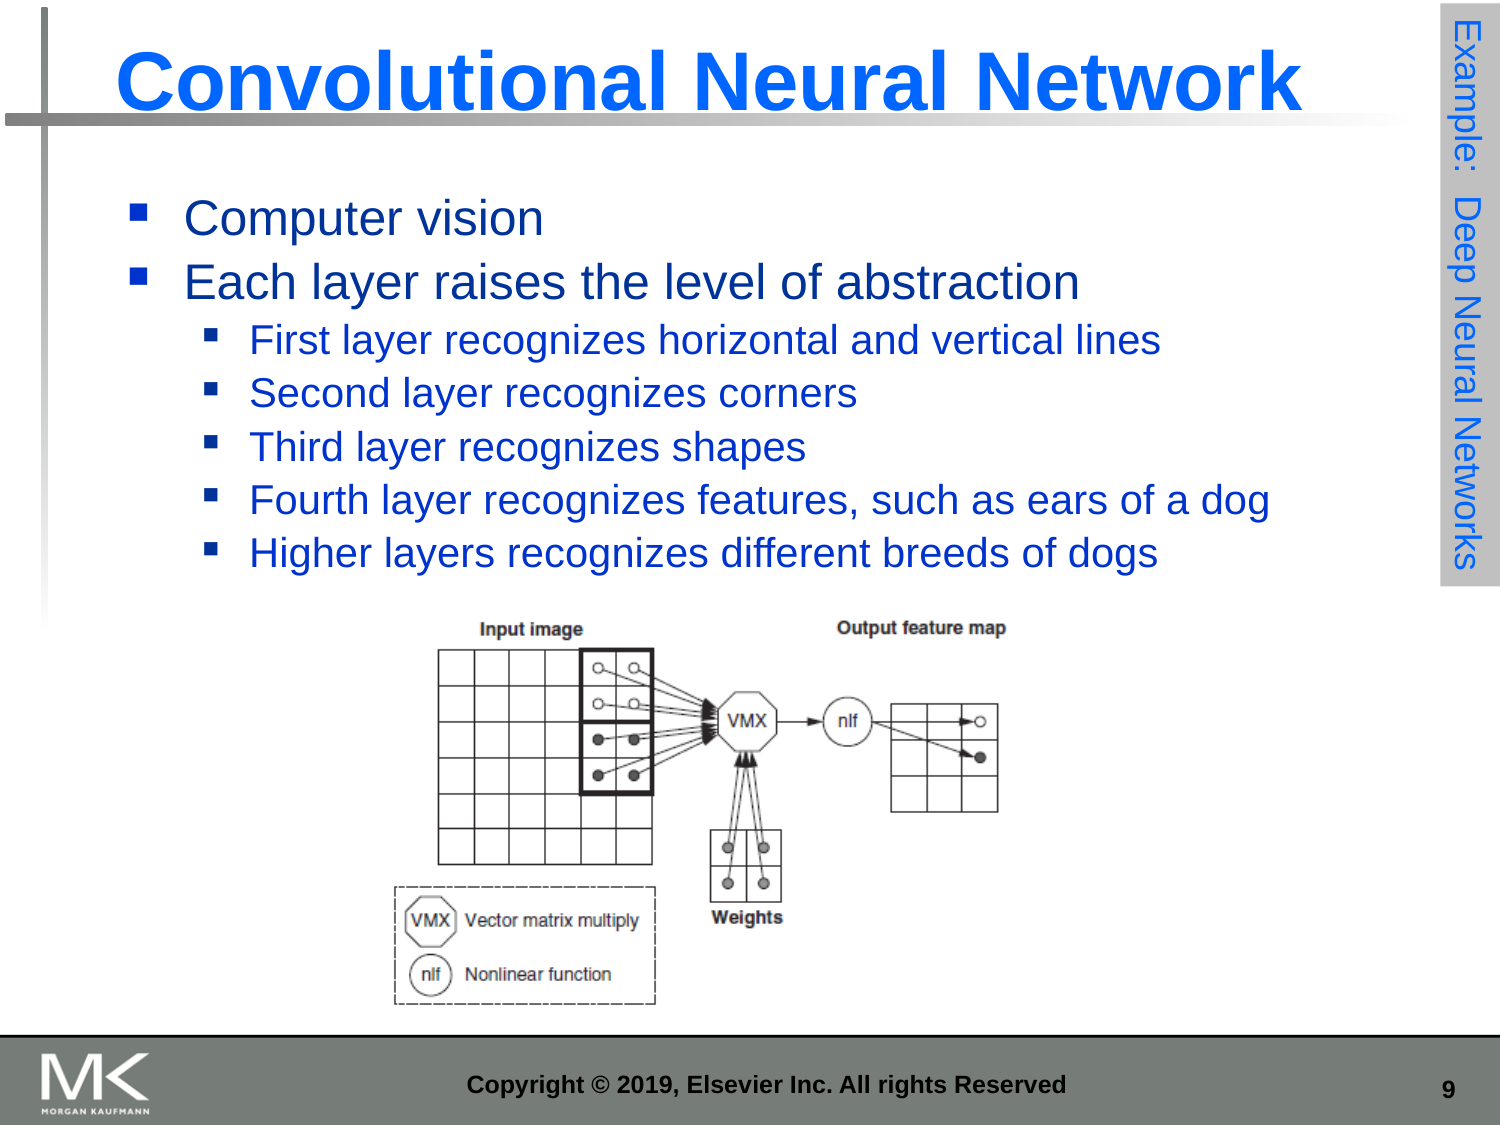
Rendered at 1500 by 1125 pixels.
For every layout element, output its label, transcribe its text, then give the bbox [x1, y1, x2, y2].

list Computer vision Each layer raises the level of abstraction First layer recognizes horizontal and vertical lines Second layer recognizes corners Third layer recognizes shapes Fourth layer recognizes features, such as ears of a dog Higher layers recognizes different breeds of dogs [111, 184, 1470, 1024]
footer Copyright © 2019, Elsevier Inc. All rights Reserved [170, 1046, 1365, 1106]
picture [383, 609, 1011, 1013]
text_box Example: Deep Neural Networks [1440, 3, 1500, 587]
picture [29, 1046, 160, 1123]
title Convolutional Neural Network [100, 17, 1440, 135]
